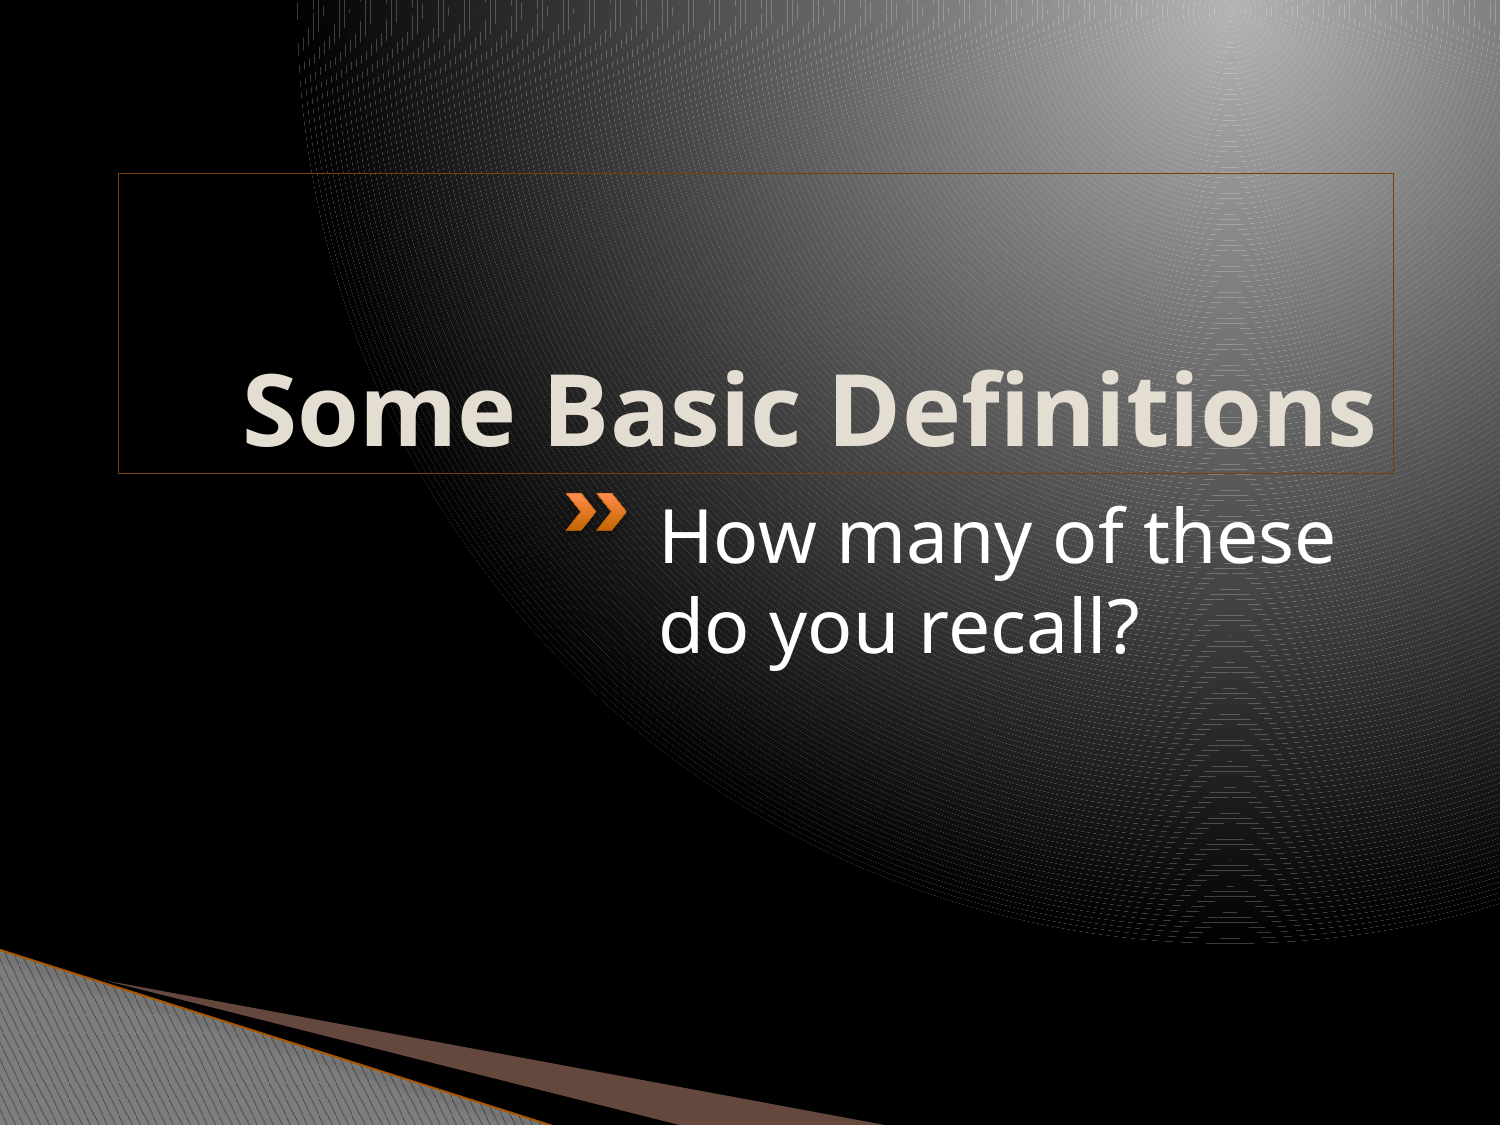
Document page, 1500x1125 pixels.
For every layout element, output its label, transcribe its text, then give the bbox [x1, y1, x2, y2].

picture [0, 952, 543, 1125]
title Some Basic Definitions [118, 173, 1394, 474]
list How many of these do you recall? [643, 480, 1394, 720]
